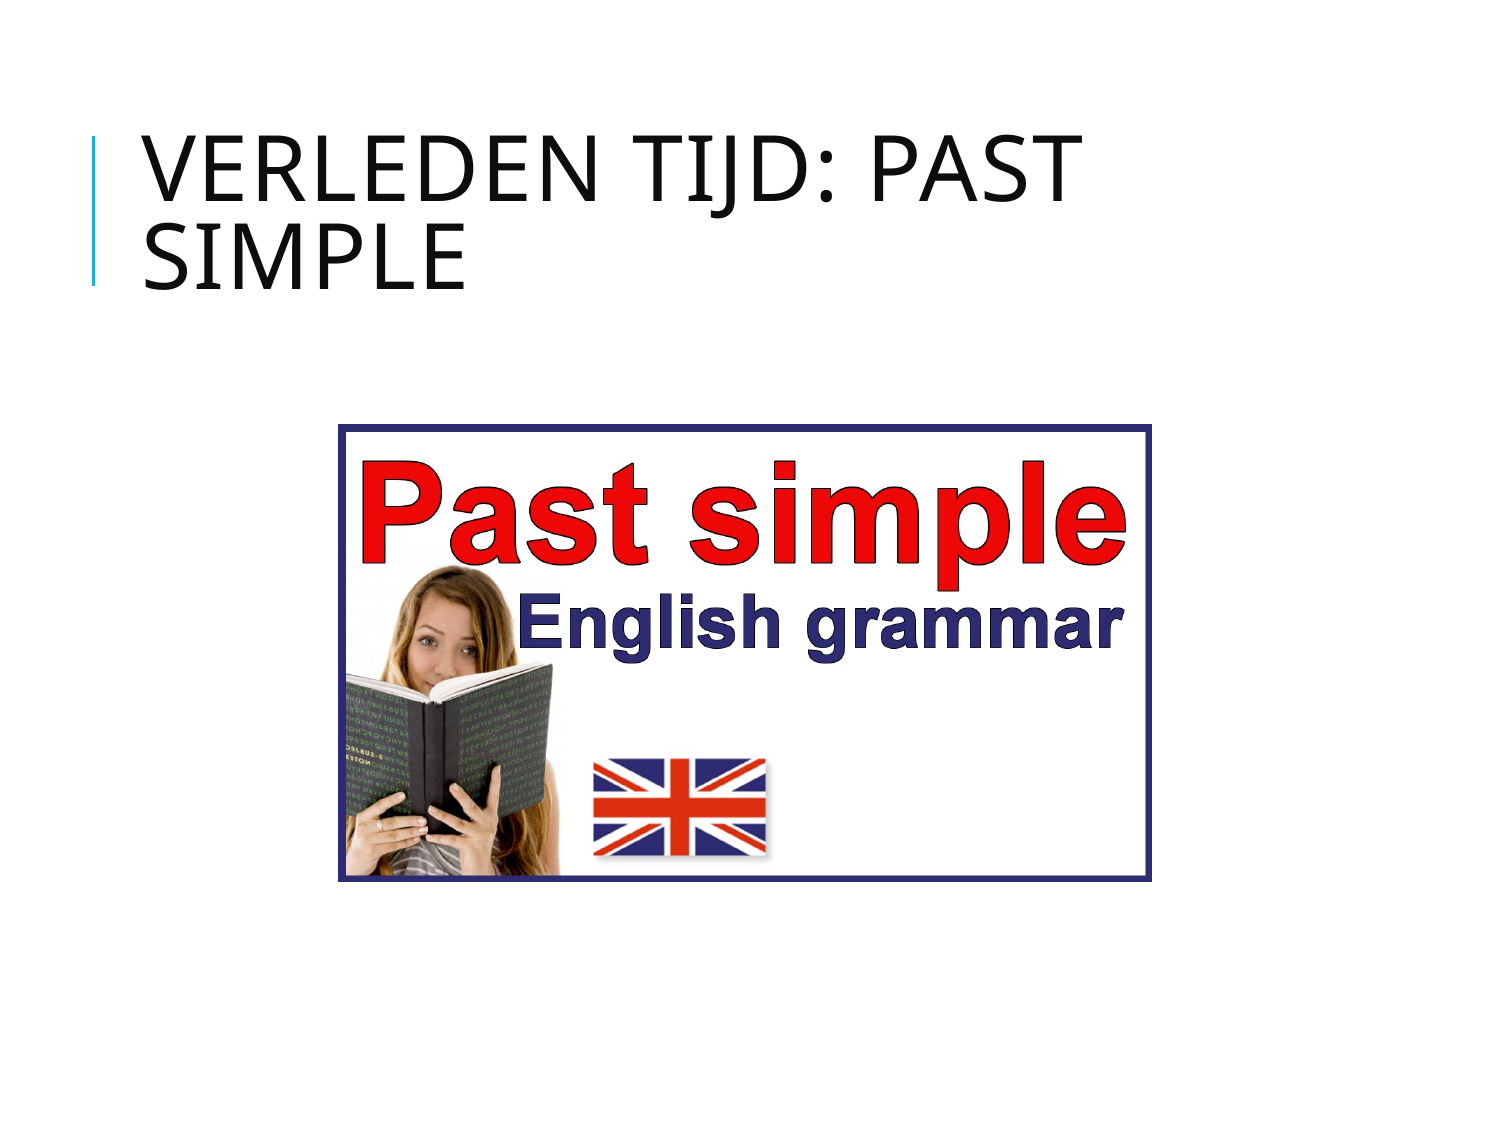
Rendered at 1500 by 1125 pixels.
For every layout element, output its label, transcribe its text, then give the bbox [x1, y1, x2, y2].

picture [338, 423, 1152, 882]
title verleden tijd: past simple [126, 96, 1322, 342]
